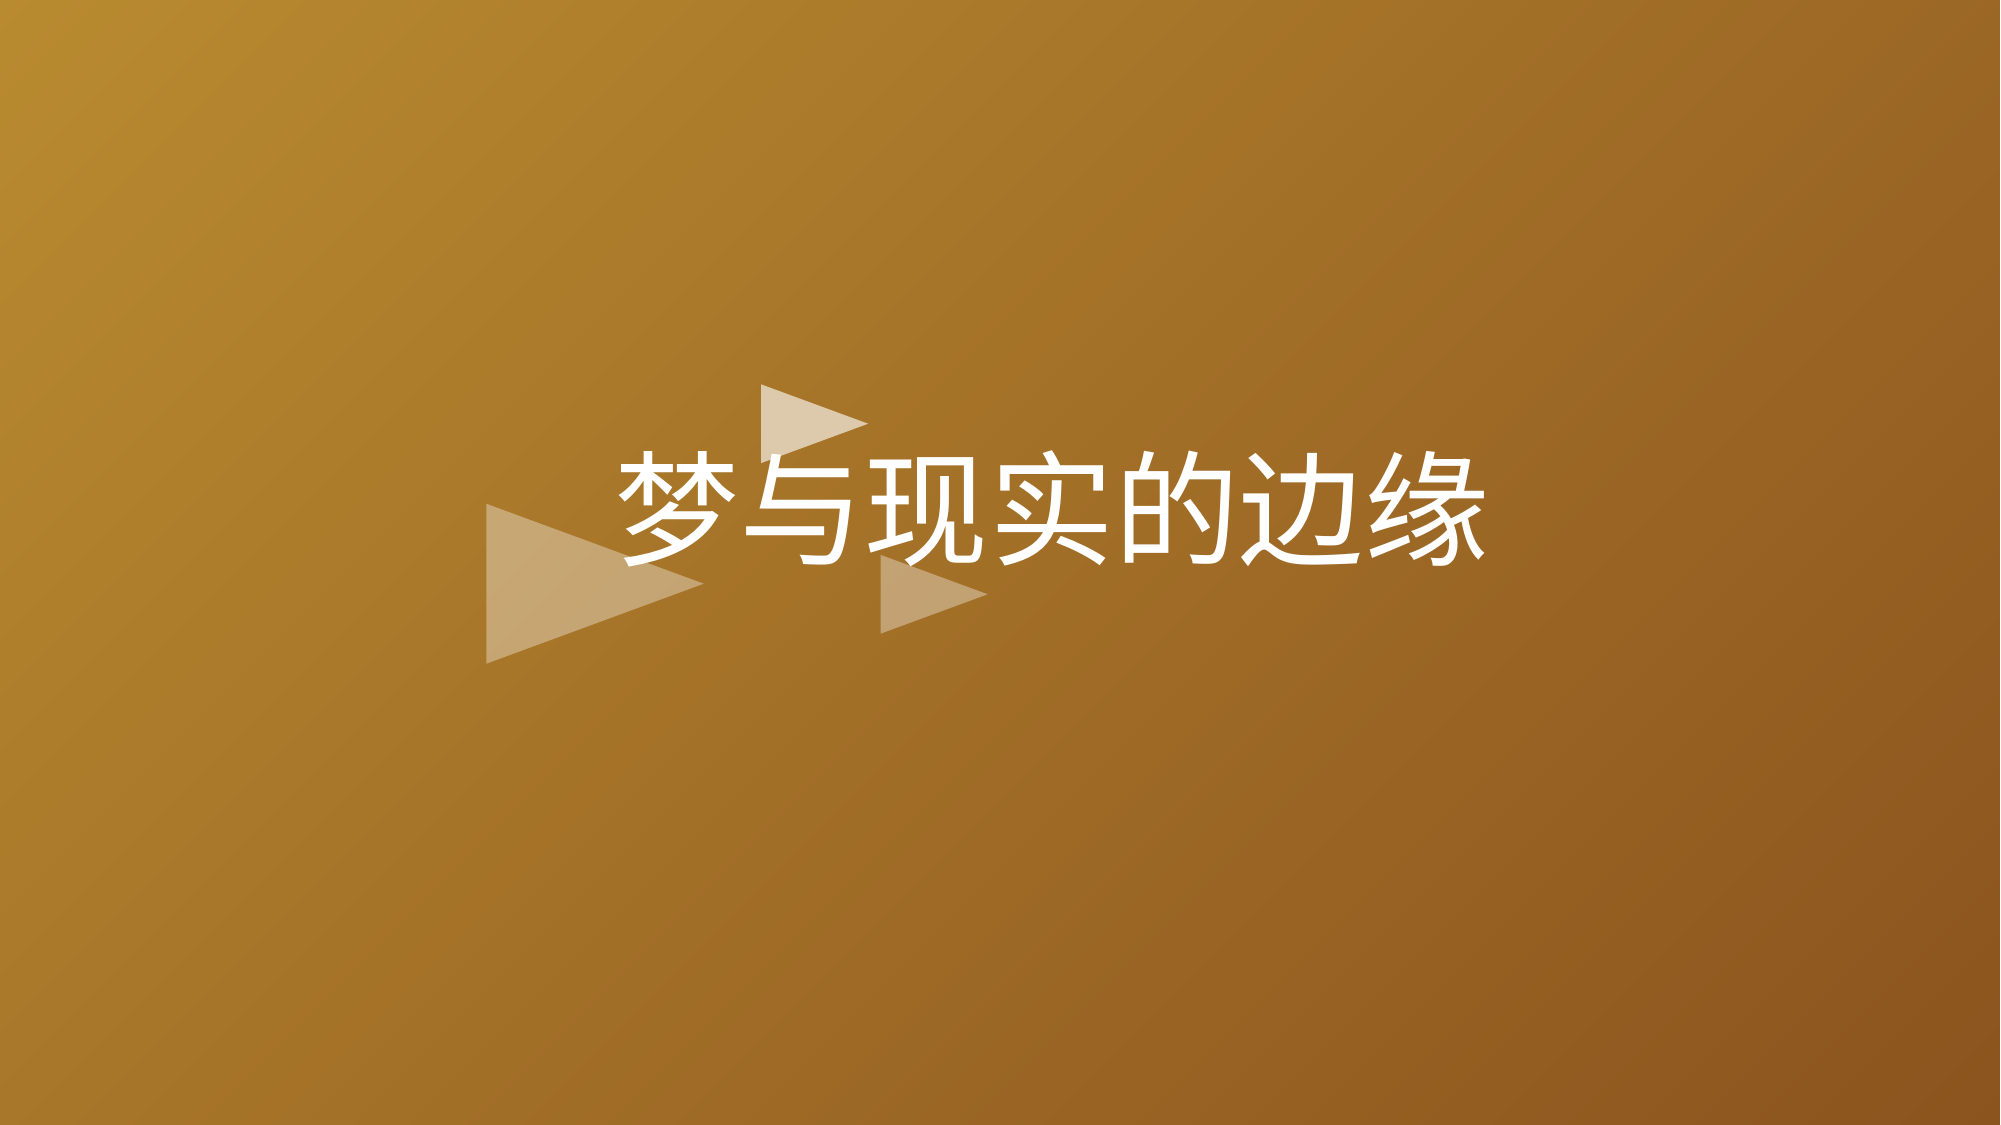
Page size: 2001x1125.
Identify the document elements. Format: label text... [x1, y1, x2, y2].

text_box [760, 382, 870, 423]
text_box [879, 589, 991, 636]
text_box [485, 502, 693, 666]
text_box 梦与现实的边缘 [599, 423, 1505, 589]
